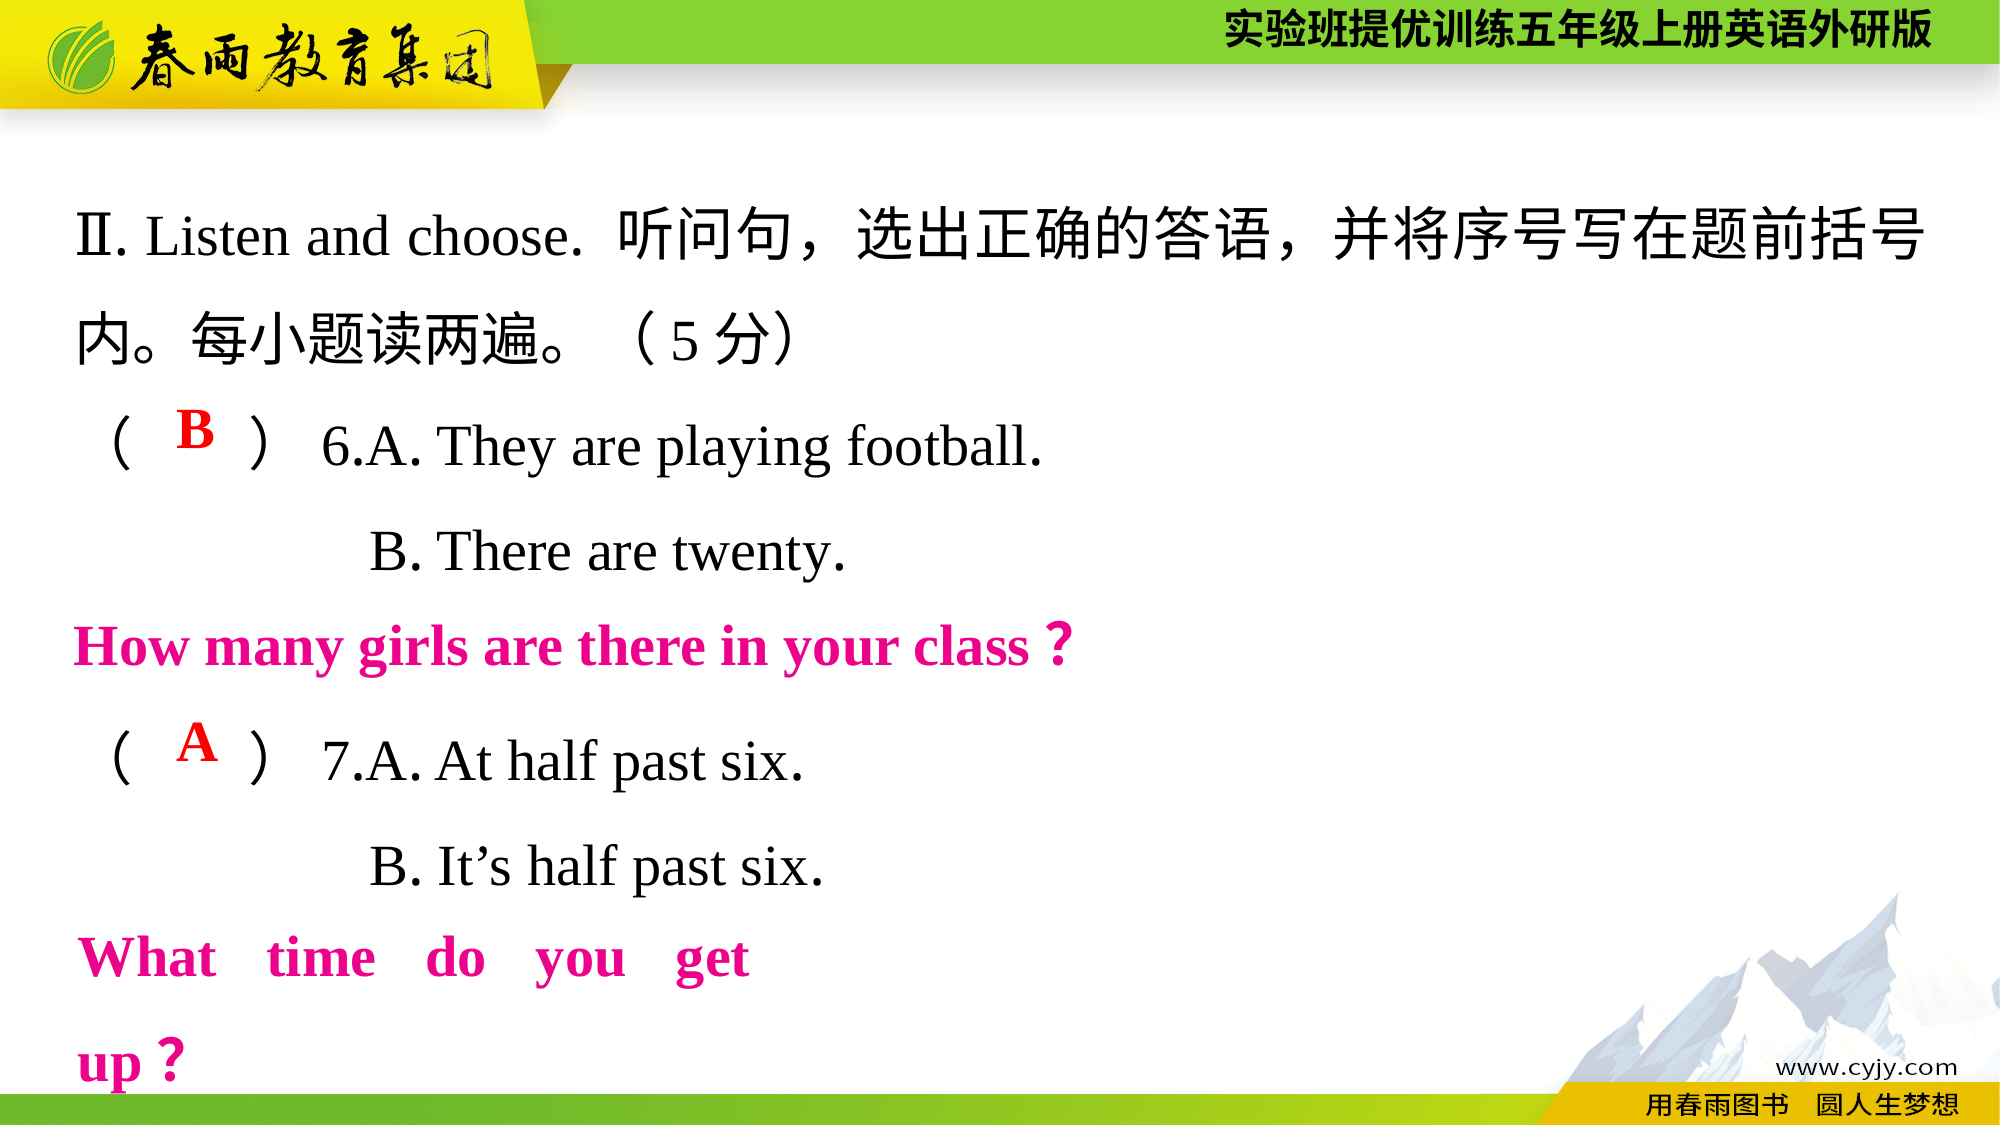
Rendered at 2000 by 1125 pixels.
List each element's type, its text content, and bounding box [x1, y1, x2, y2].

picture [0, 0, 2000, 1125]
text_box What time do you get up？ [63, 875, 766, 996]
list Ⅱ. Listen and choose. 听问句，选出正确的答语，并将序号写在题前括号内。每小题读两遍。（5分） （ ）6.A. They are playing football. B. There are twenty. （ ）7.A. At half past six. B. It’s half past six. [59, 155, 1944, 899]
text_box How many girls are there in your class？ [59, 564, 1142, 685]
text_box B [161, 382, 231, 468]
text_box A [161, 695, 234, 781]
